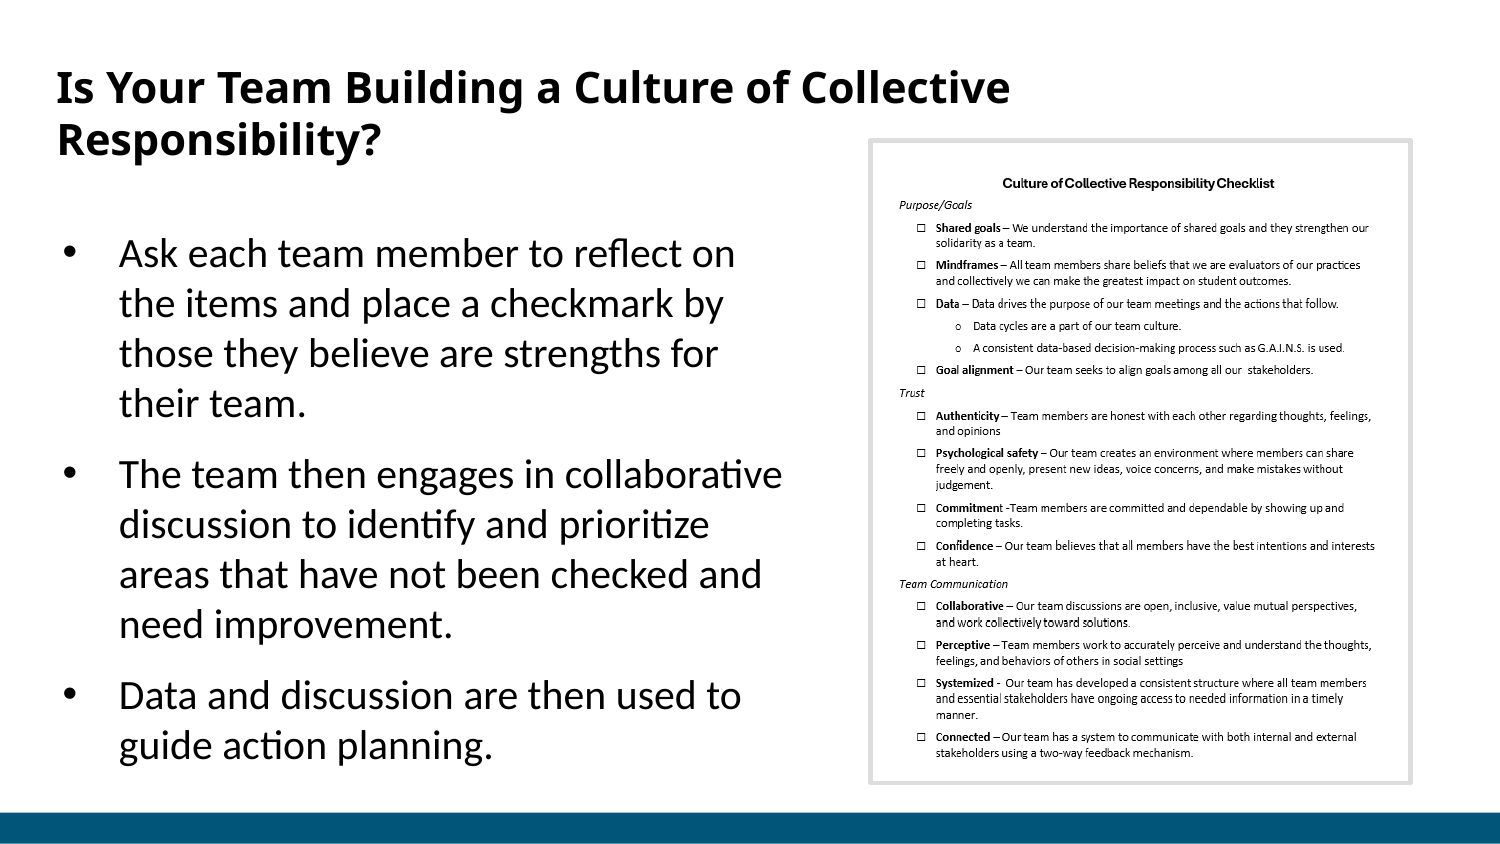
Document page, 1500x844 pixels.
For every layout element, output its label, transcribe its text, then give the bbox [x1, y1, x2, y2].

picture [872, 142, 1408, 781]
list Ask each team member to reflect on the items and place a checkmark by those they believe are strengths for their team. The team then engages in collaborative discussion to identify and prioritize areas that have not been checked and need improvement. Data and discussion are then used to guide action planning. [28, 211, 813, 713]
title Is Your Team Building a Culture of Collective Responsibility? [41, 45, 1294, 180]
